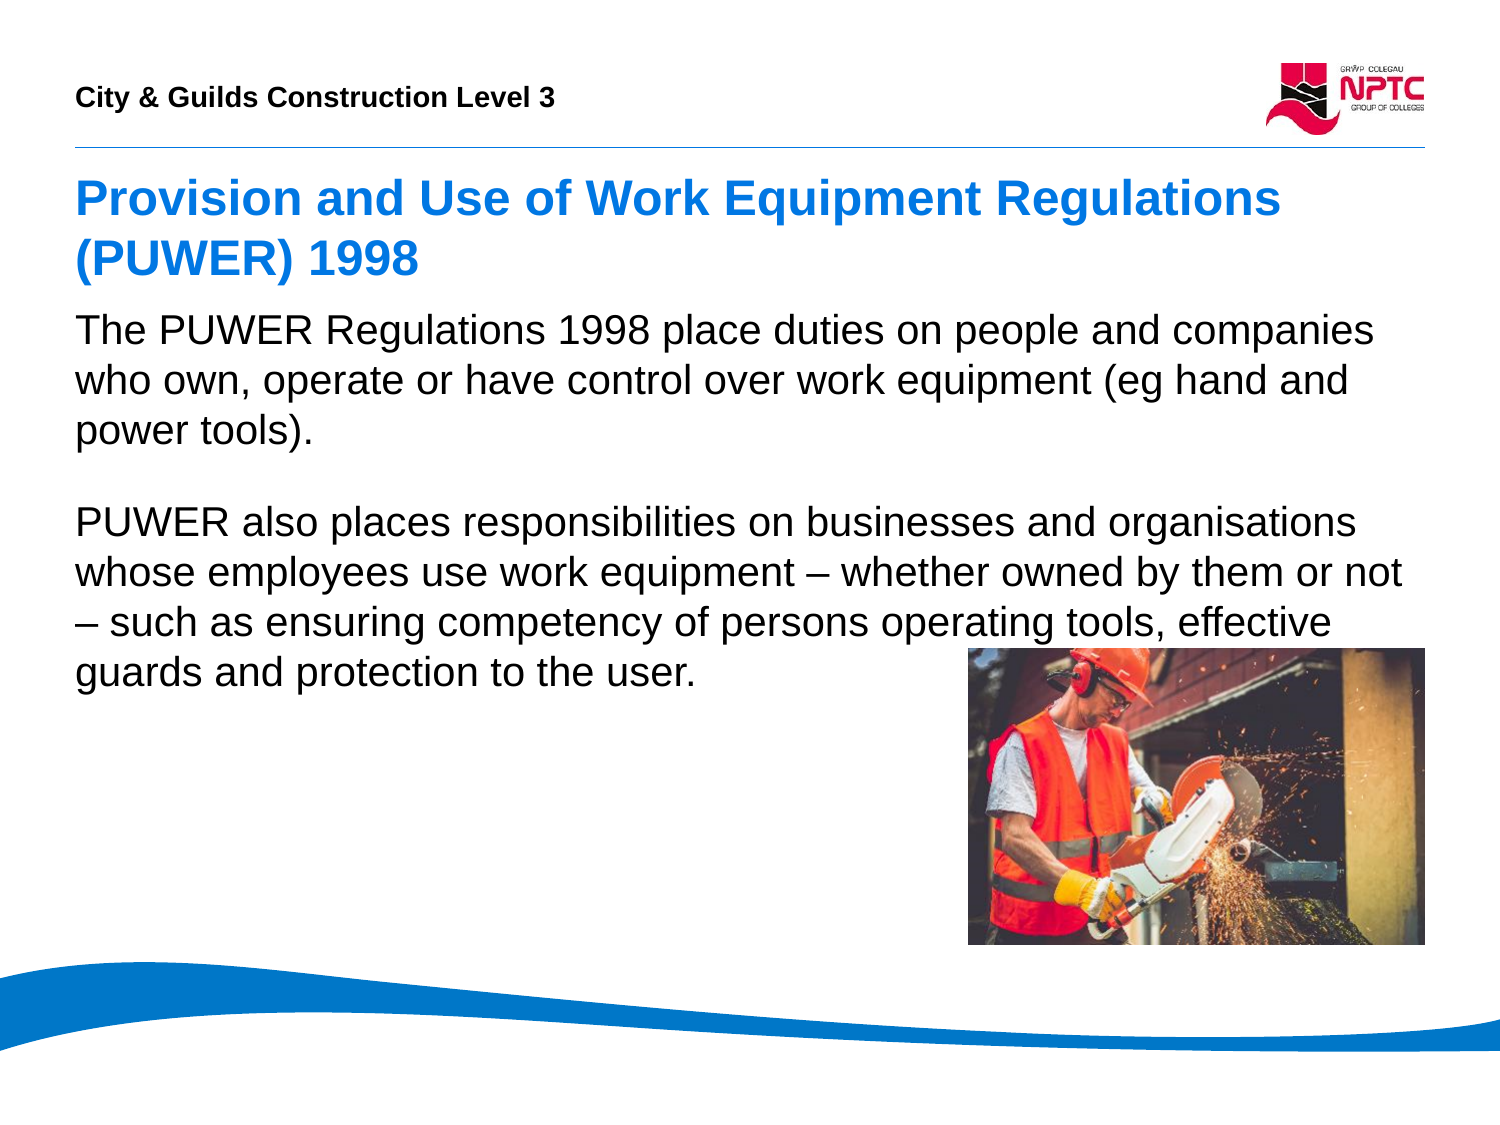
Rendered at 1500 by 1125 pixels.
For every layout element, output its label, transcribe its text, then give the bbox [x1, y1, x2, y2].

title Provision and Use of Work Equipment Regulations (PUWER) 1998 [74, 165, 1426, 229]
picture [968, 648, 1426, 946]
list The PUWER Regulations 1998 place duties on people and companies who own, operate or have control over work equipment (eg hand and power tools). PUWER also places responsibilities on businesses and organisations whose employees use work equipment – whether owned by them or not – such as ensuring competency of persons operating tools, effective guards and protection to the user. [74, 302, 1426, 946]
picture [1266, 63, 1424, 135]
